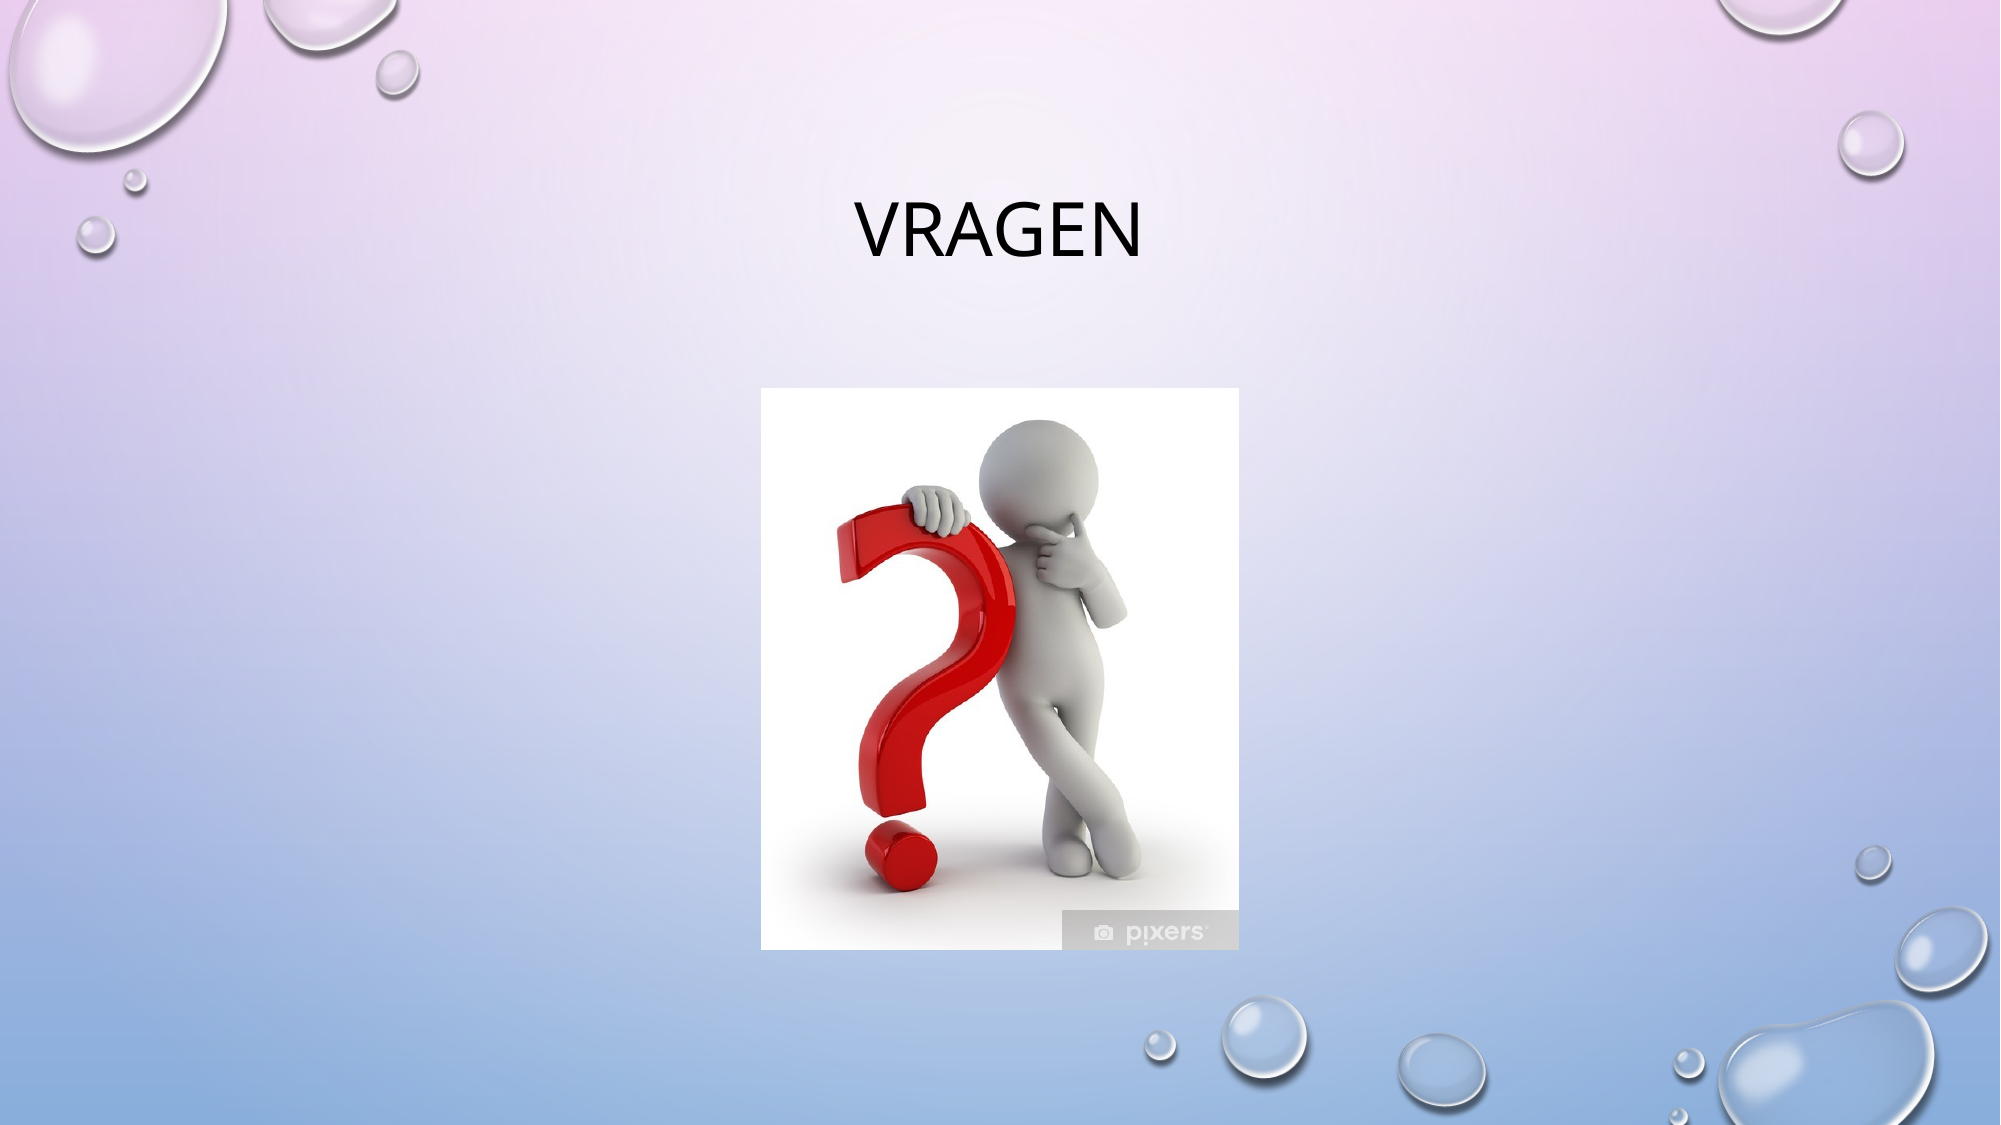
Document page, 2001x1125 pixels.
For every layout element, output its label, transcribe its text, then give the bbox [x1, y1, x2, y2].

title vragen [149, 101, 1851, 364]
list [761, 387, 1239, 951]
picture [0, 0, 2000, 1125]
